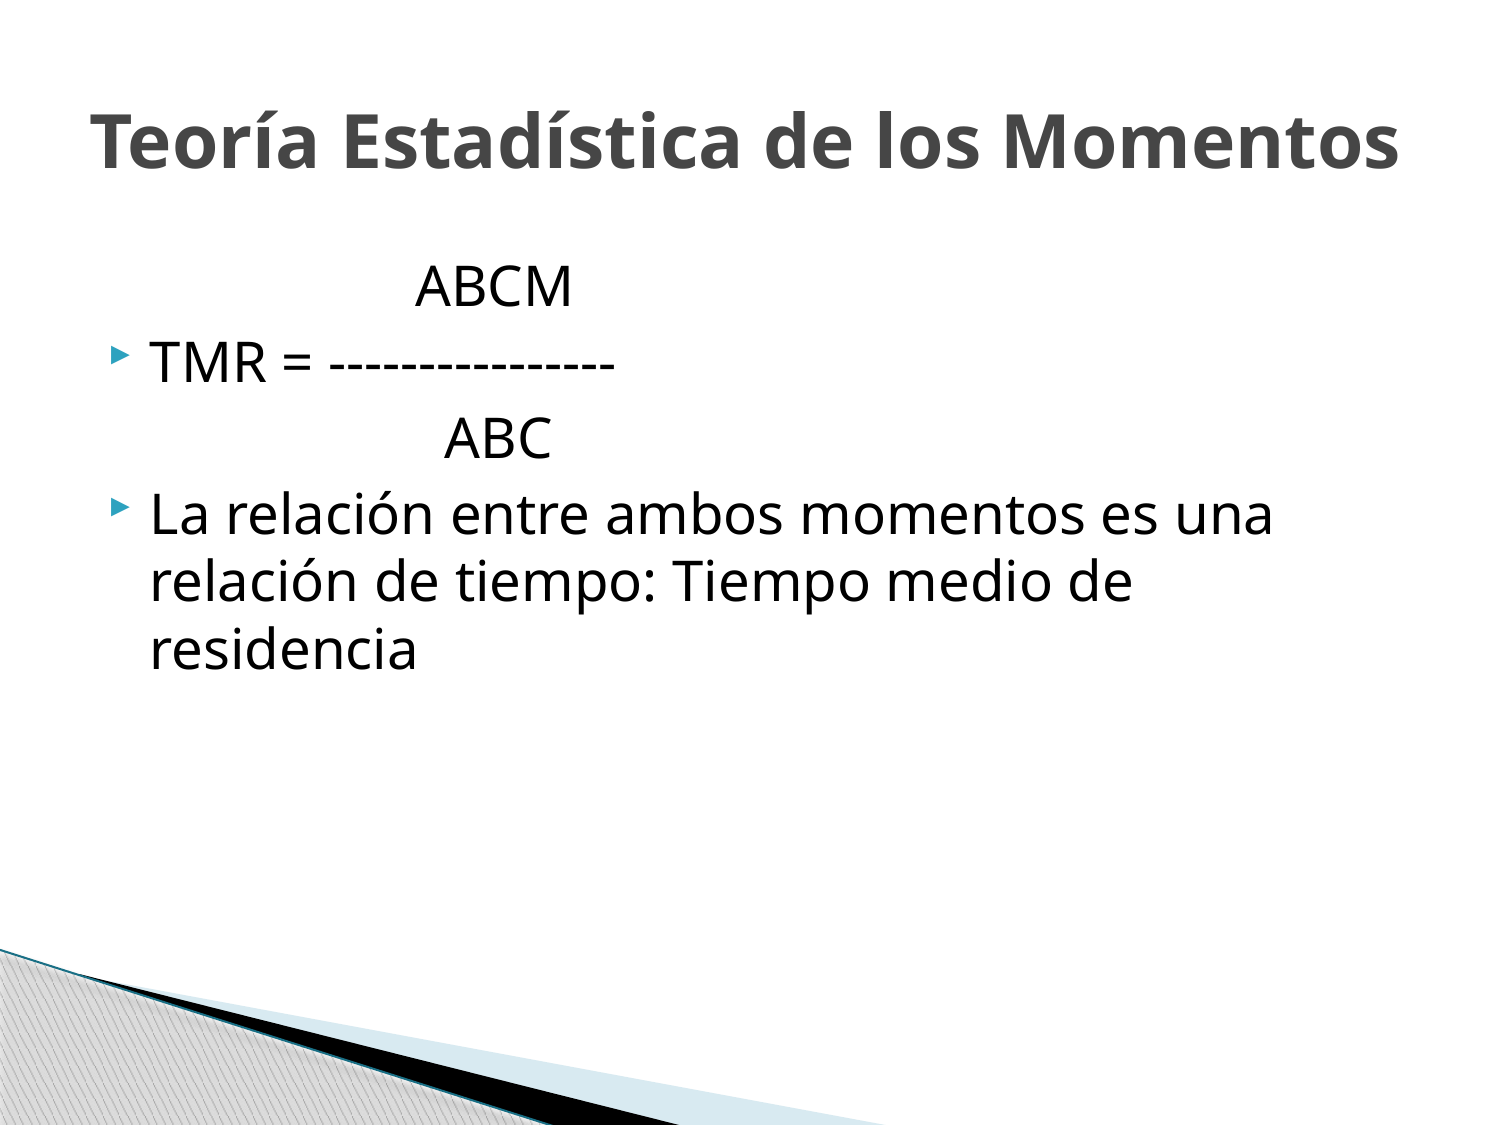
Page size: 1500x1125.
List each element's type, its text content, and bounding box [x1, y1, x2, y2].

list ABCM TMR = ---------------- ABC La relación entre ambos momentos es una relación de tiempo: Tiempo medio de residencia [74, 242, 1426, 986]
title Teoría Estadística de los Momentos [75, 45, 1425, 233]
